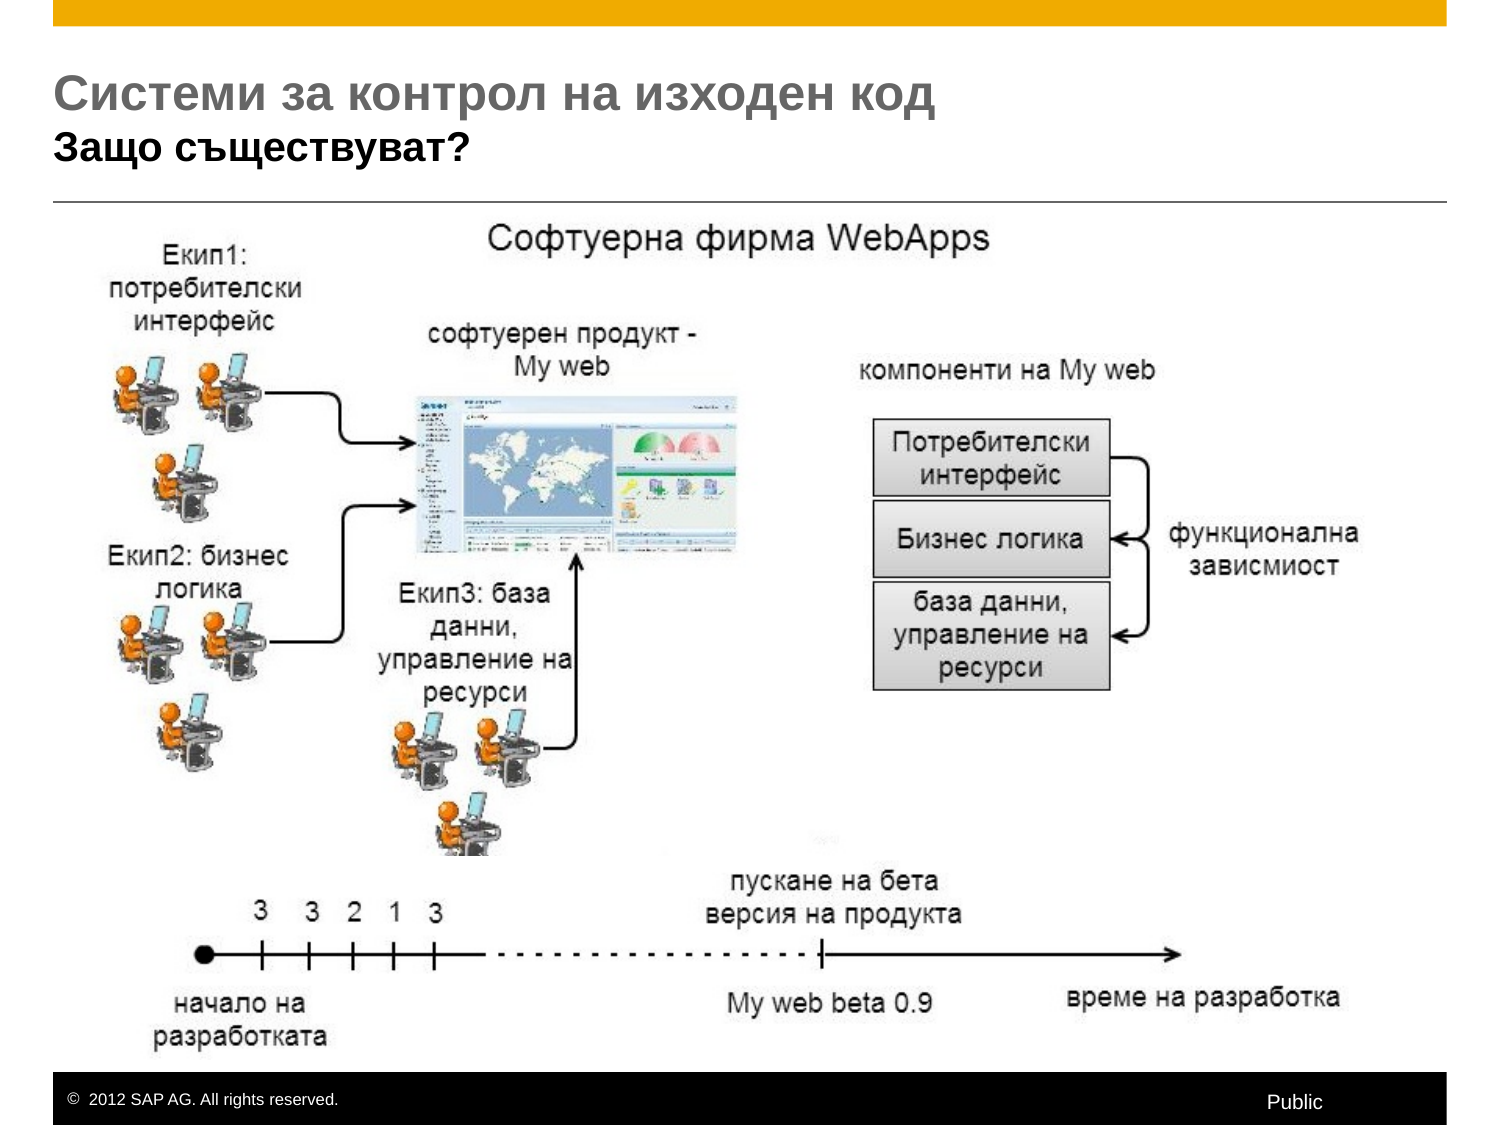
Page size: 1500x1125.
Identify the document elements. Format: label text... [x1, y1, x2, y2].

title Системи за контрол на изходен код Защо съществуват? [53, 53, 1447, 178]
picture [32, 212, 1378, 1060]
